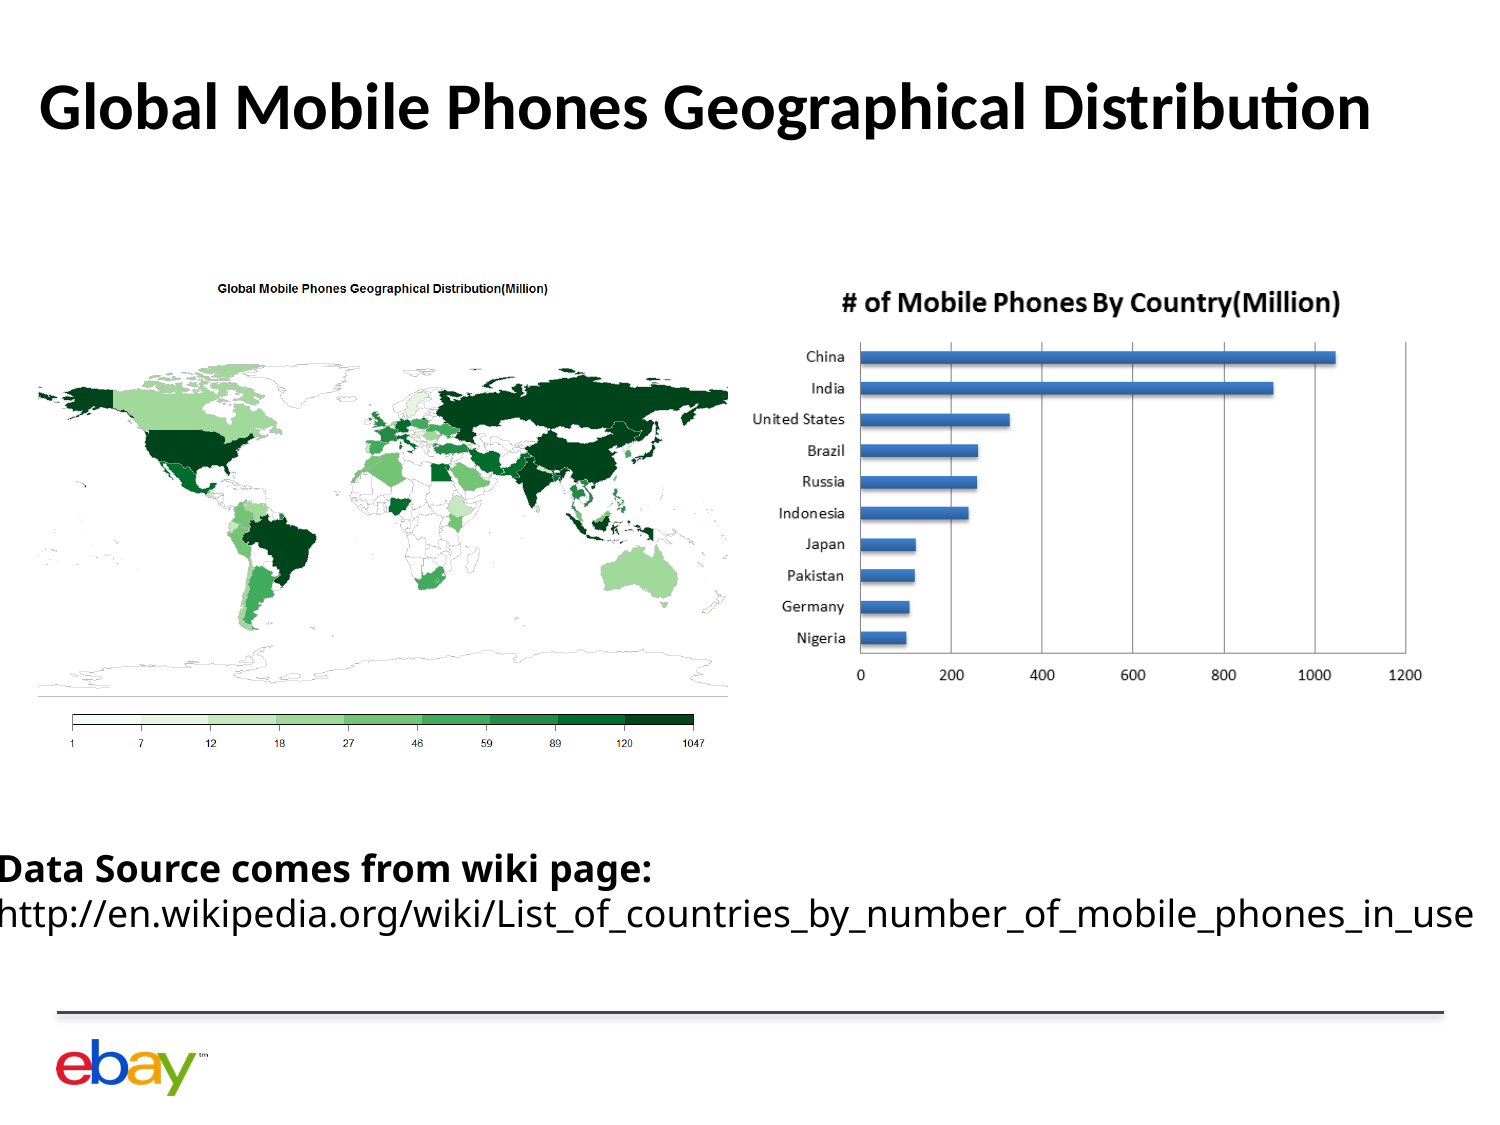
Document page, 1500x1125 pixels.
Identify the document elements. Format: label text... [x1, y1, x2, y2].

text_box Data Source comes from wiki page: http://en.wikipedia.org/wiki/List_of_countries_by_number_of_mobile_phones_in_use [0, 837, 1491, 943]
picture [38, 280, 729, 766]
title Global Mobile Phones Geographical Distribution [24, 37, 1401, 151]
picture [745, 274, 1438, 694]
picture [56, 1039, 208, 1096]
